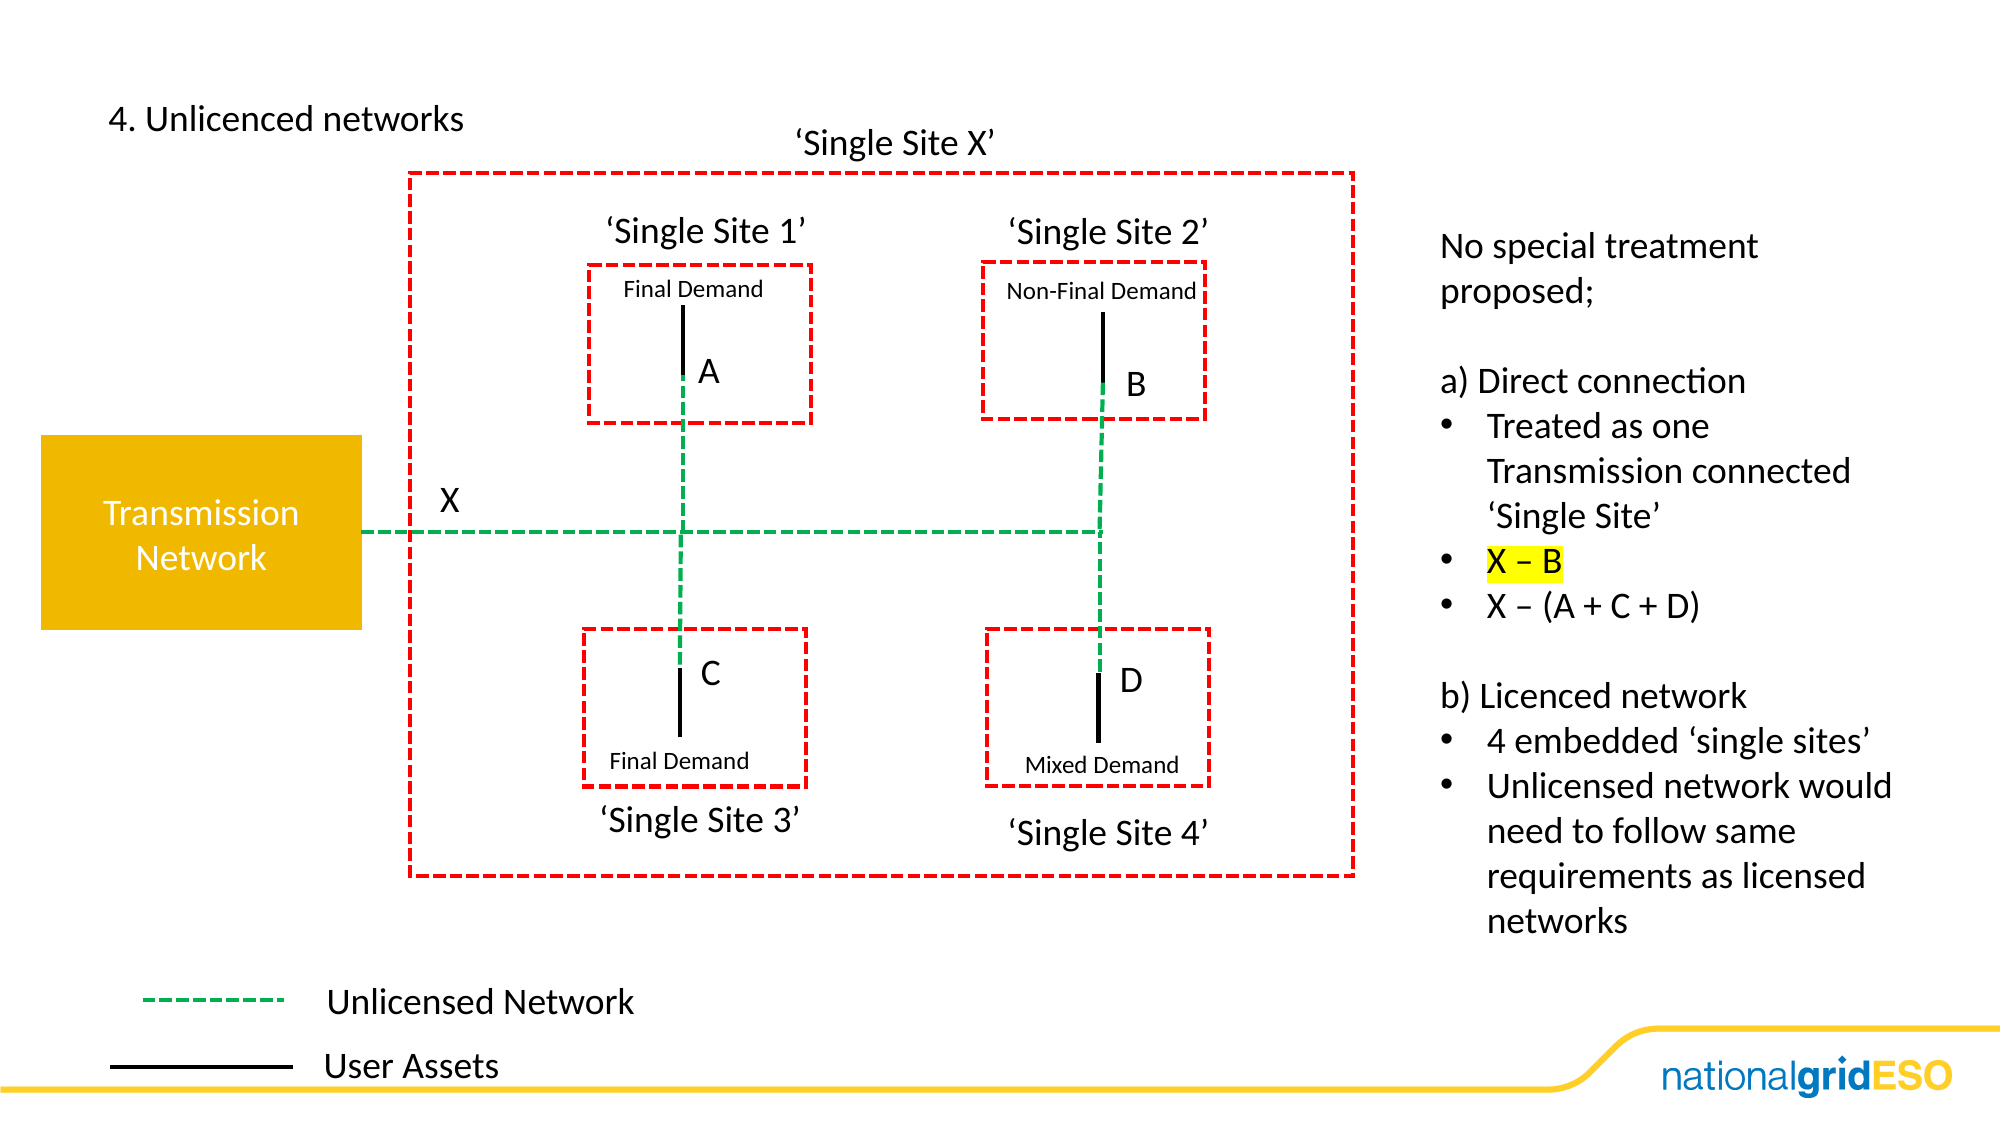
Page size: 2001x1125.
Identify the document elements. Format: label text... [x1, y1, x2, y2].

text_box [409, 172, 1354, 877]
text_box Unlicensed Network [311, 969, 650, 1030]
text_box 4. Unlicenced networks [93, 86, 480, 146]
text_box ‘Single Site 4’ [992, 800, 1225, 860]
text_box ‘Single Site X’ [779, 110, 1012, 170]
text_box User Assets [308, 1034, 515, 1094]
picture [0, 1024, 2000, 1125]
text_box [1099, 382, 1103, 530]
text_box Transmission Network [41, 435, 362, 630]
text_box No special treatment proposed; a) Direct connection Treated as one Transmission connected ‘Single Site’ X – B X – (A + C + D) b) Licenced network 4 embedded ‘single sites’ Unlicensed network would need to follow same requirements as licensed networks [1425, 213, 1929, 949]
text_box ‘Single Site 3’ [584, 787, 816, 848]
